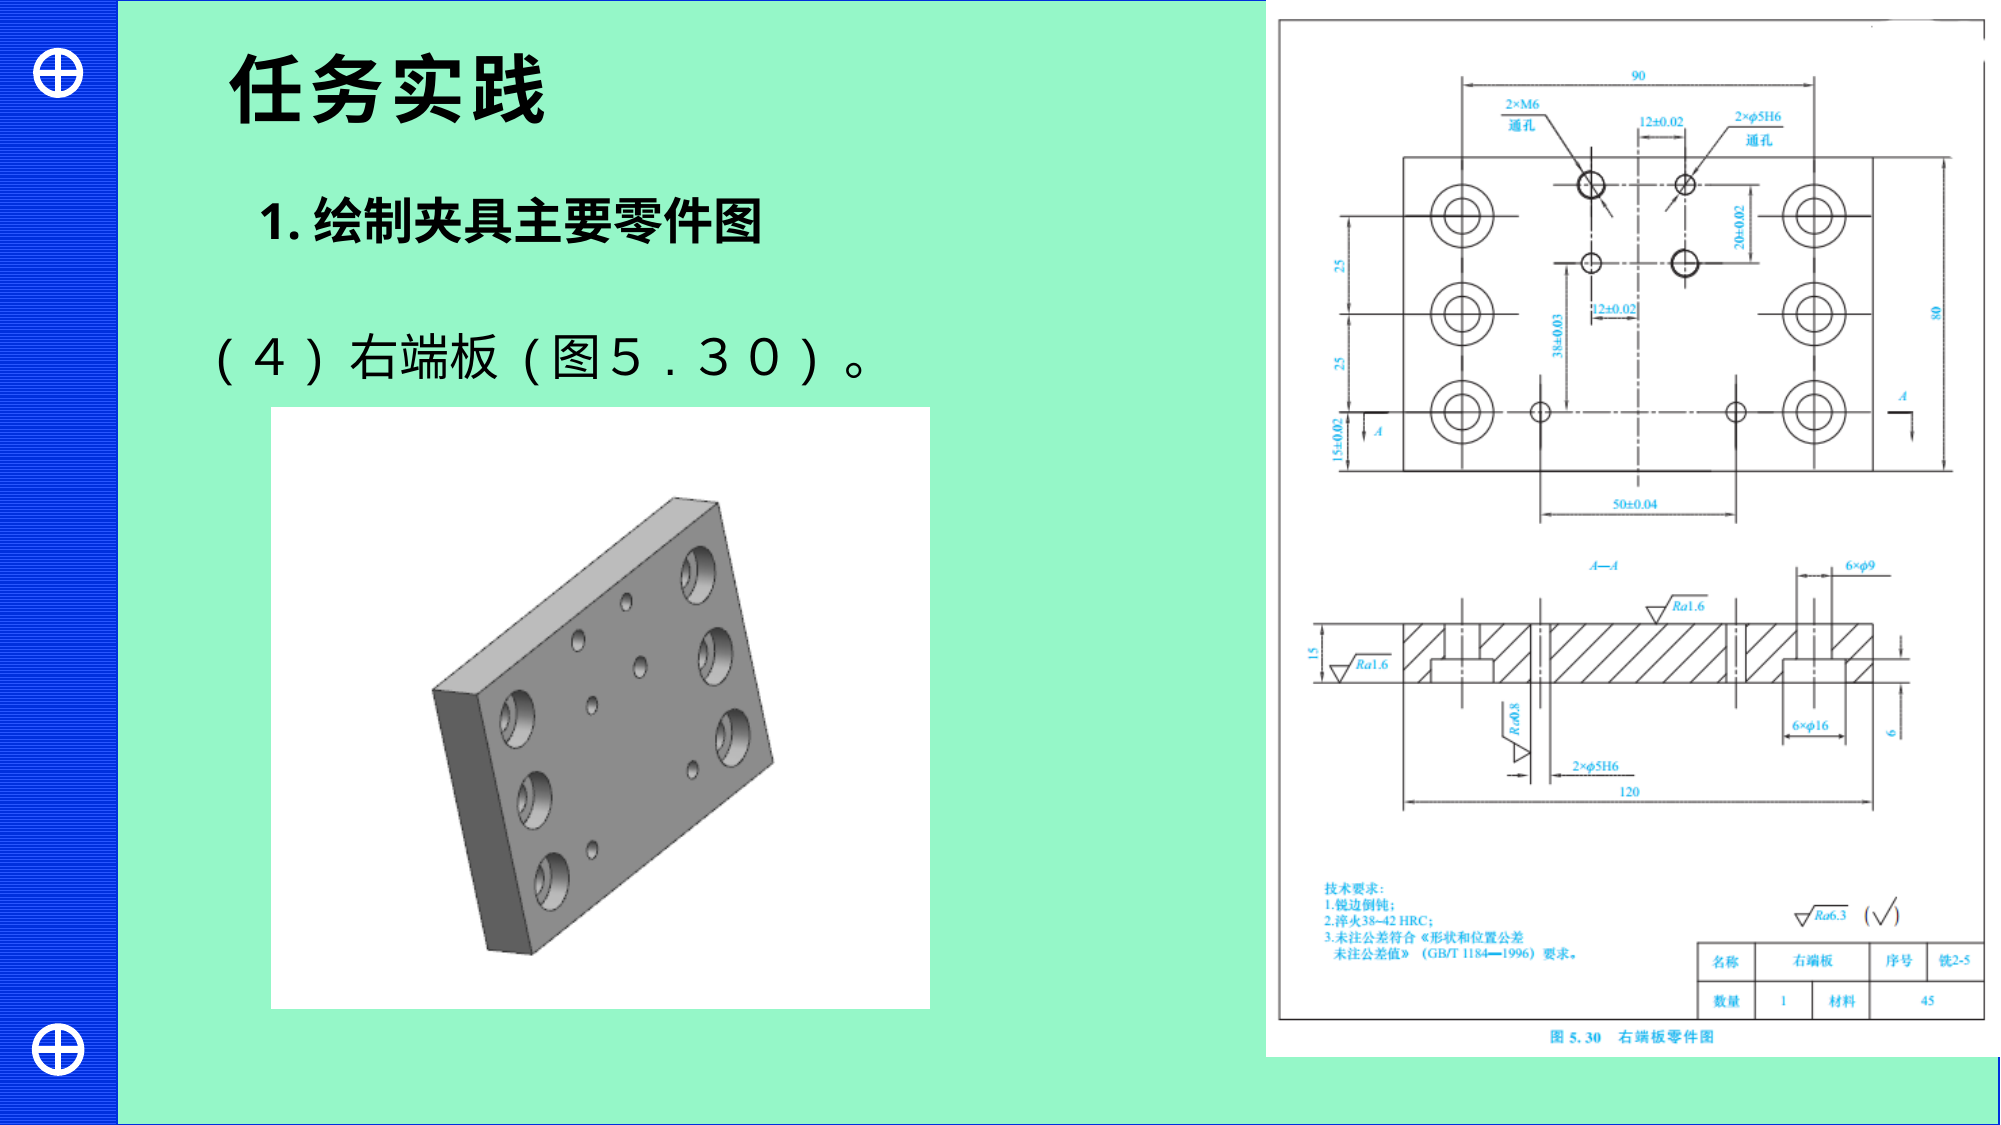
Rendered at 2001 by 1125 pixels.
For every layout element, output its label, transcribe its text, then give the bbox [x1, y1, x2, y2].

text_box (４) 右端板 (图５.３０) 。 [126, 287, 1265, 428]
text_box 1.绘制夹具主要零件图 [243, 182, 1244, 258]
text_box 任务实践 [126, 18, 1265, 140]
picture [1265, 0, 2000, 1057]
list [271, 407, 930, 1009]
